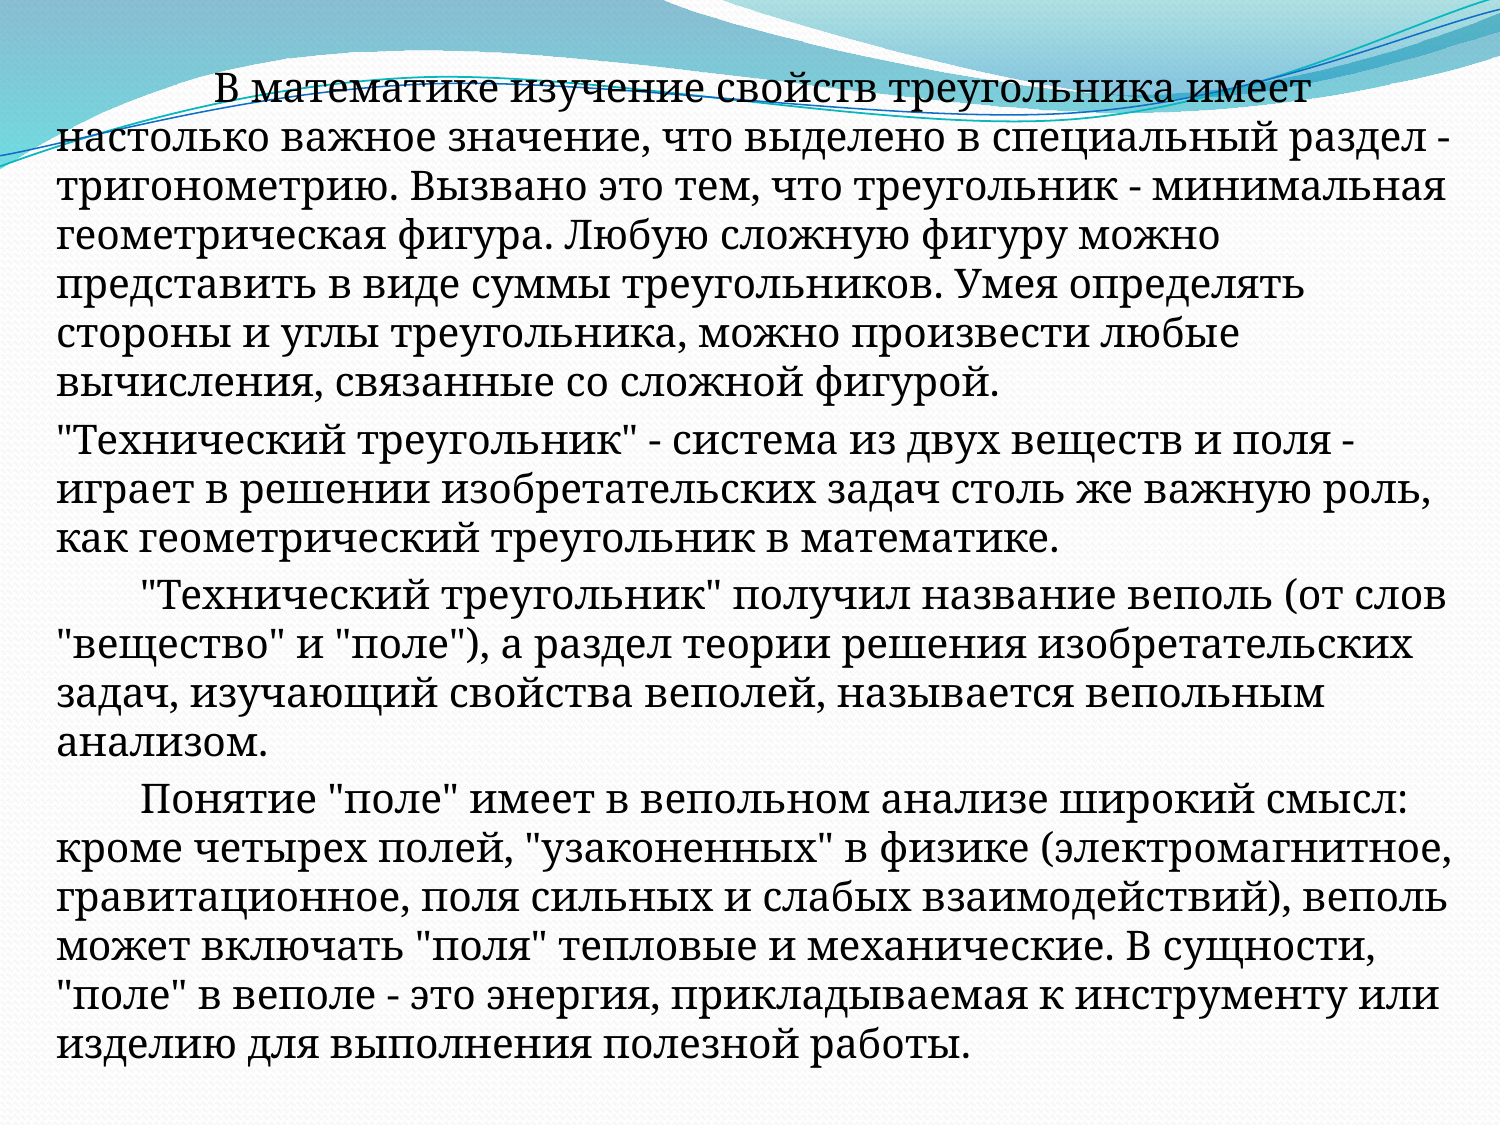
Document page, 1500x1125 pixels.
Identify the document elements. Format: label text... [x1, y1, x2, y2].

list В математике изучение свойств треугольника имеет настолько важное значение, что выделено в специальный раздел - тригонометрию. Вызвано это тем, что треугольник - минимальная геометрическая фигура. Любую сложную фигуру можно представить в виде суммы треугольников. Умея определять стороны и углы треугольника, можно произвести любые вычисления, связанные со сложной фигурой. "Технический треугольник" - система из двух веществ и поля - играет в решении изобретательских задач столь же важную роль, как геометрический треугольник в математике. "Технический треугольник" получил название веполь (от слов "вещество" и "поле"), а раздел теории решения изобретательских задач, изучающий свойства веполей, называется вепольным анализом. Понятие "поле" имеет в вепольном анализе широкий смысл: кроме четырех полей, "узаконенных" в физике (электромагнитное, гравитационное, поля сильных и слабых взаимодействий), веполь может включать "поля" тепловые и механические. В сущности, "поле" в веполе - это энергия, прикладываемая к инструменту или изделию для выполнения полезной работы. [41, 54, 1471, 1094]
